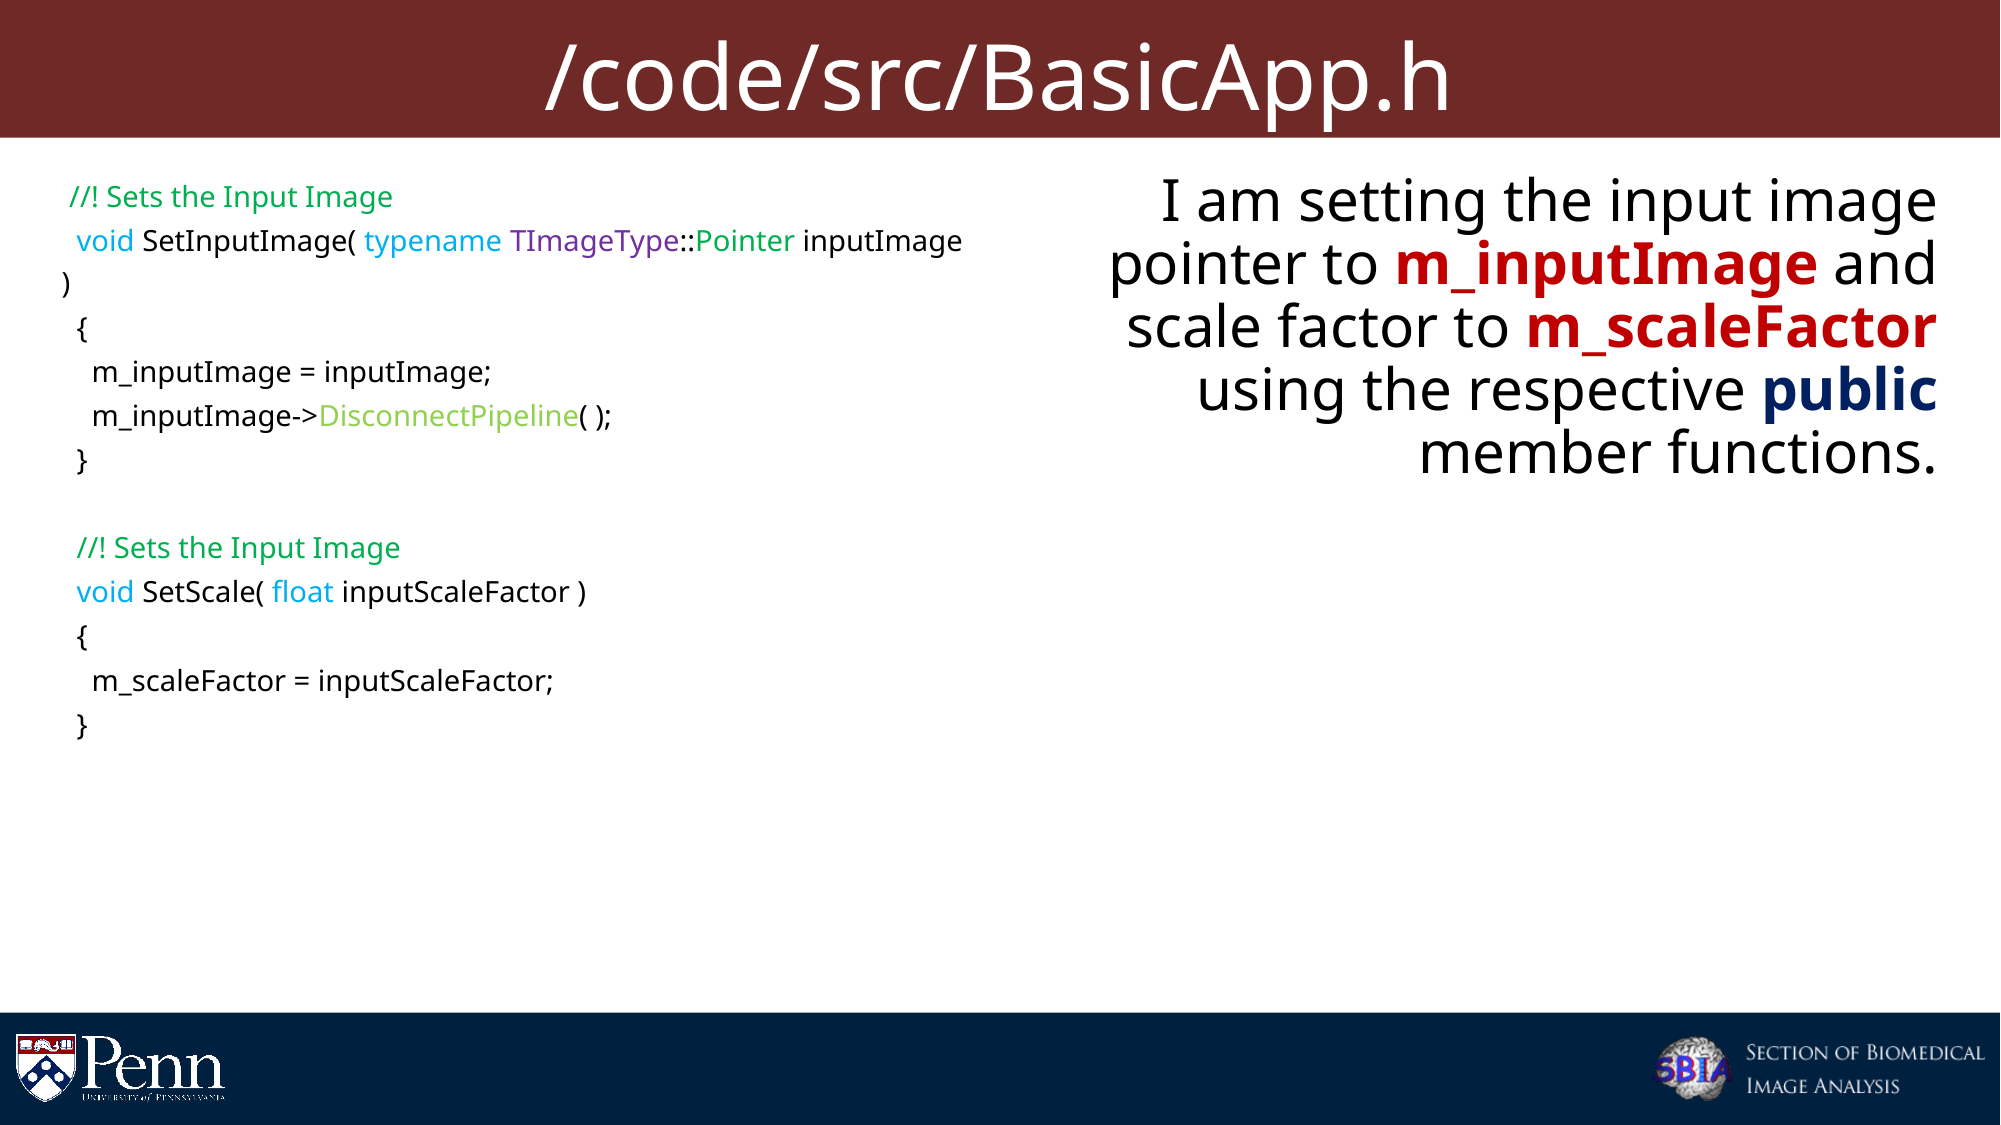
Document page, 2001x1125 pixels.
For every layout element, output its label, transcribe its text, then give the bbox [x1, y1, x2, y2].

list I am setting the input image pointer to m_inputImage and scale factor to m_scaleFactor using the respective public member functions. [1012, 164, 1954, 987]
picture [16, 1034, 225, 1103]
picture [1652, 1035, 1985, 1102]
title /code/src/BasicApp.h [46, 0, 1954, 138]
list //! Sets the Input Image void SetInputImage( typename TImageType::Pointer inputImage ) { m_inputImage = inputImage; m_inputImage->DisconnectPipeline( ); } //! Sets the Input Image void SetScale( float inputScaleFactor ) { m_scaleFactor = inputScaleFactor; } [46, 164, 985, 987]
